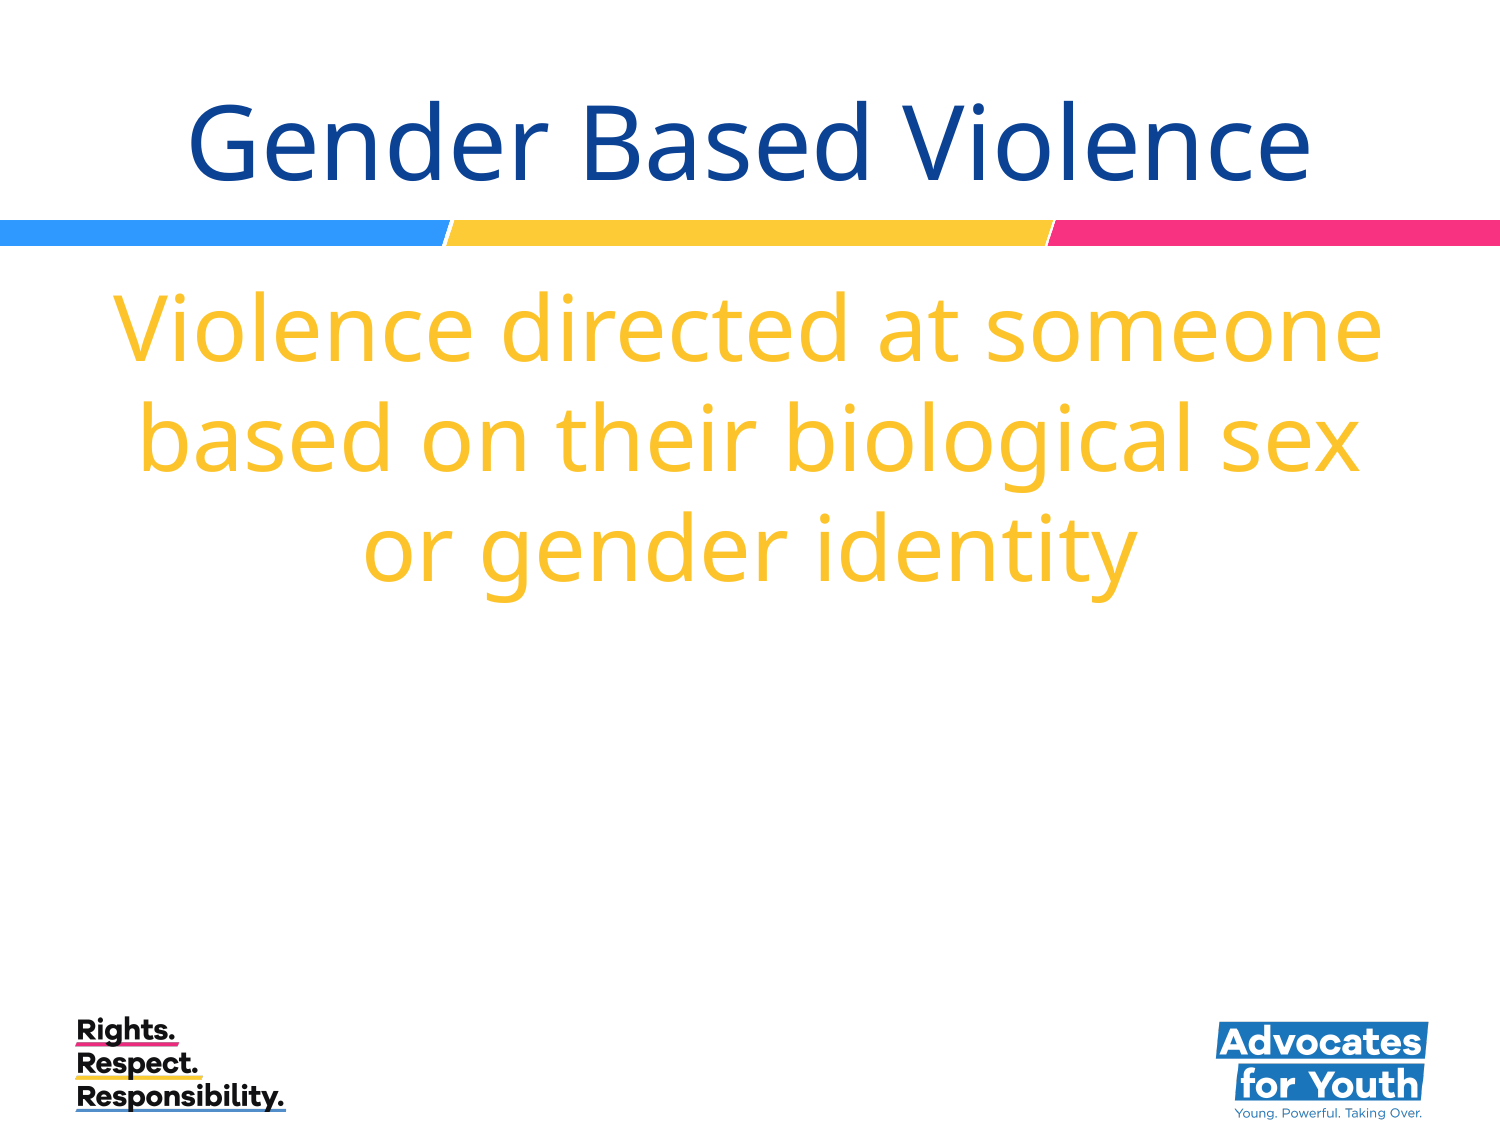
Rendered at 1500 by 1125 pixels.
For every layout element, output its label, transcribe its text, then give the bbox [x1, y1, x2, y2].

title Gender Based Violence [75, 45, 1425, 233]
picture [0, 207, 1500, 258]
list Violence directed at someone based on their biological sex or gender identity [75, 262, 1425, 1005]
